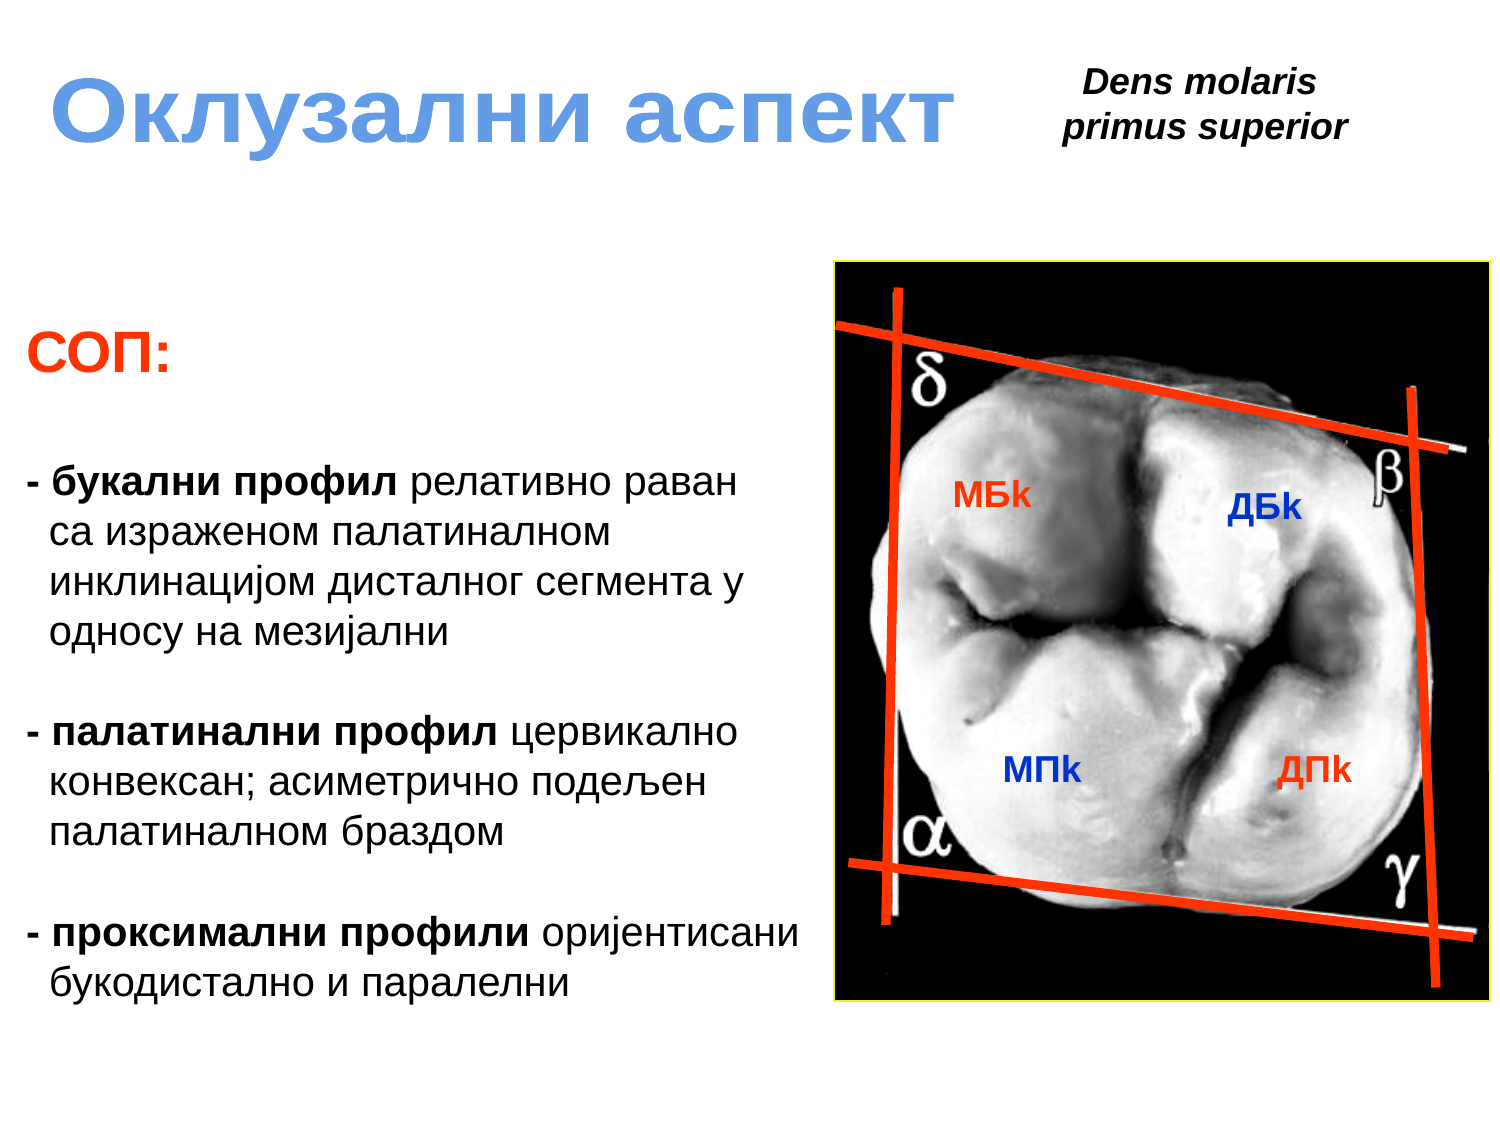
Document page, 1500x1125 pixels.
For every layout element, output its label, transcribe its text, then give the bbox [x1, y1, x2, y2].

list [835, 262, 1490, 1001]
text_box Dens molaris primus superior [1012, 49, 1388, 155]
title СОП: - букални профил релативно раван са израженом палатиналном инклинацијом дисталног сегмента у односу на мезијални - палатинални профил цервикално конвексан; асиметрично подељен палатиналном браздом - проксимални профили оријентисани букодистално и паралелни [0, 253, 829, 1115]
